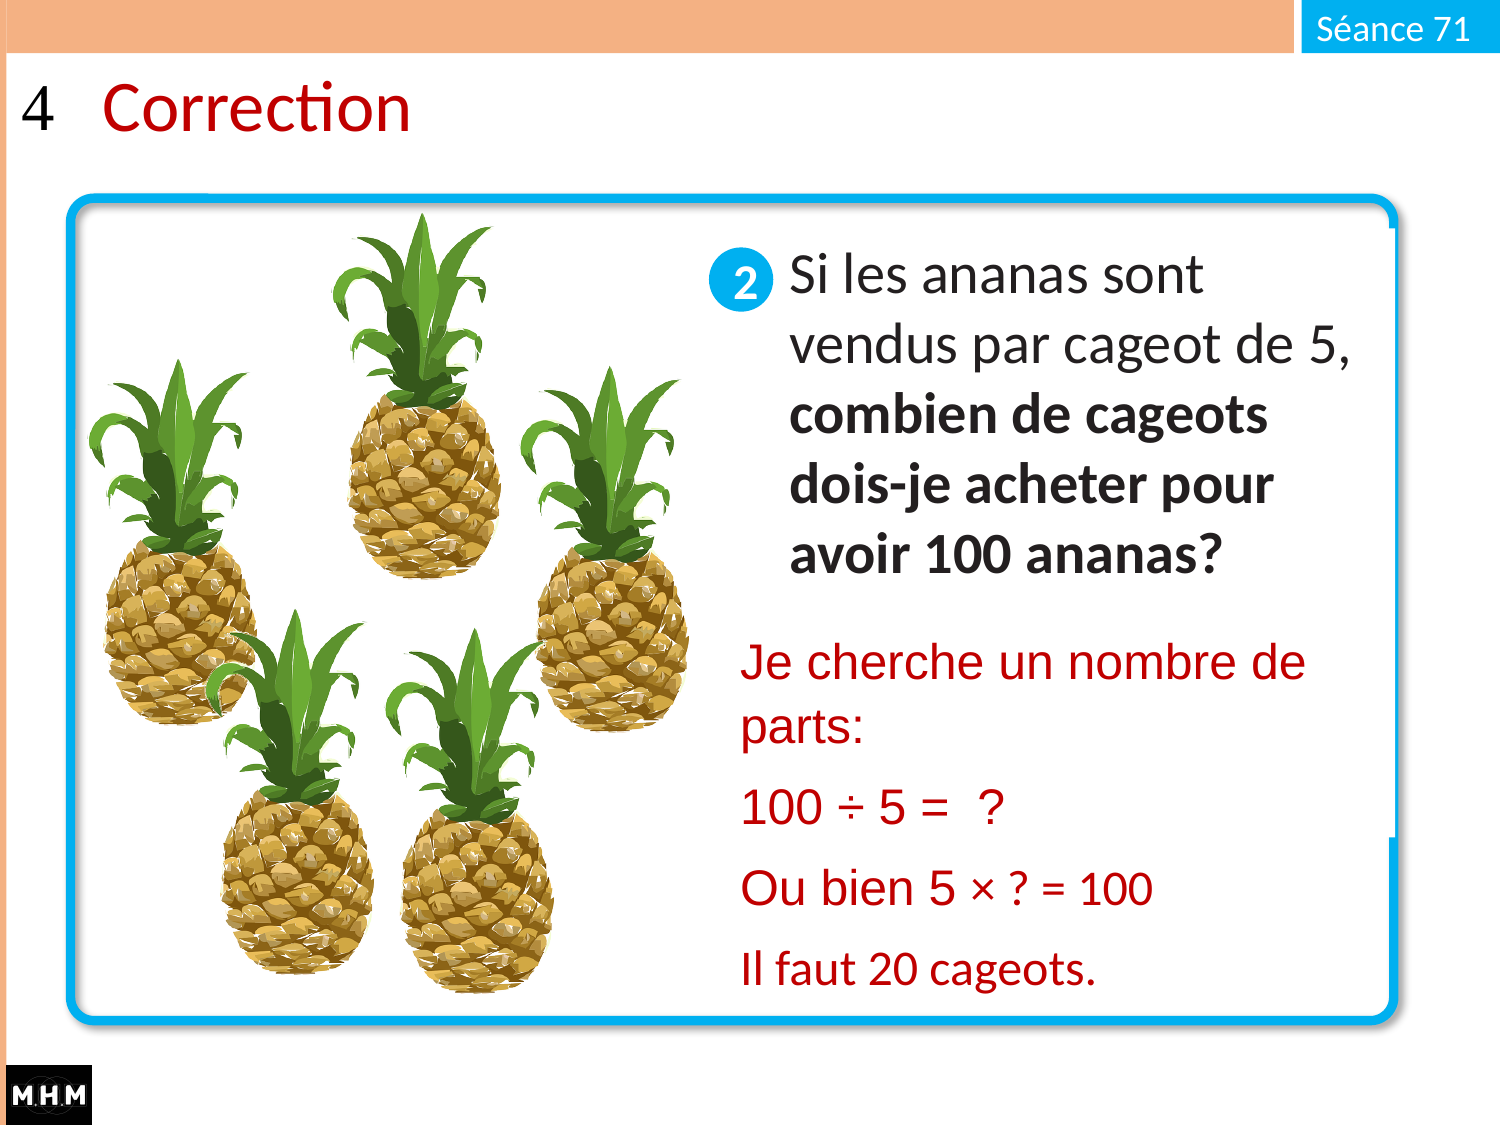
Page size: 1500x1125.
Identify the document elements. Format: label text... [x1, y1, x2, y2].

picture [87, 354, 378, 977]
text_box 2 [706, 245, 776, 314]
text_box Si les ananas sont vendus par cageot de 5, combien de cageots dois-je acheter pour avoir 100 ananas? [774, 228, 1396, 838]
title Correction [87, 32, 1382, 158]
picture [330, 208, 504, 581]
picture [383, 361, 692, 996]
picture [6, 1065, 92, 1125]
text_box Je cherche un nombre de parts: 100 ÷ 5 = ? Ou bien 5 × ? = 100 Il faut 20 cageots. [725, 617, 1328, 964]
text_box [68, 196, 1396, 1023]
